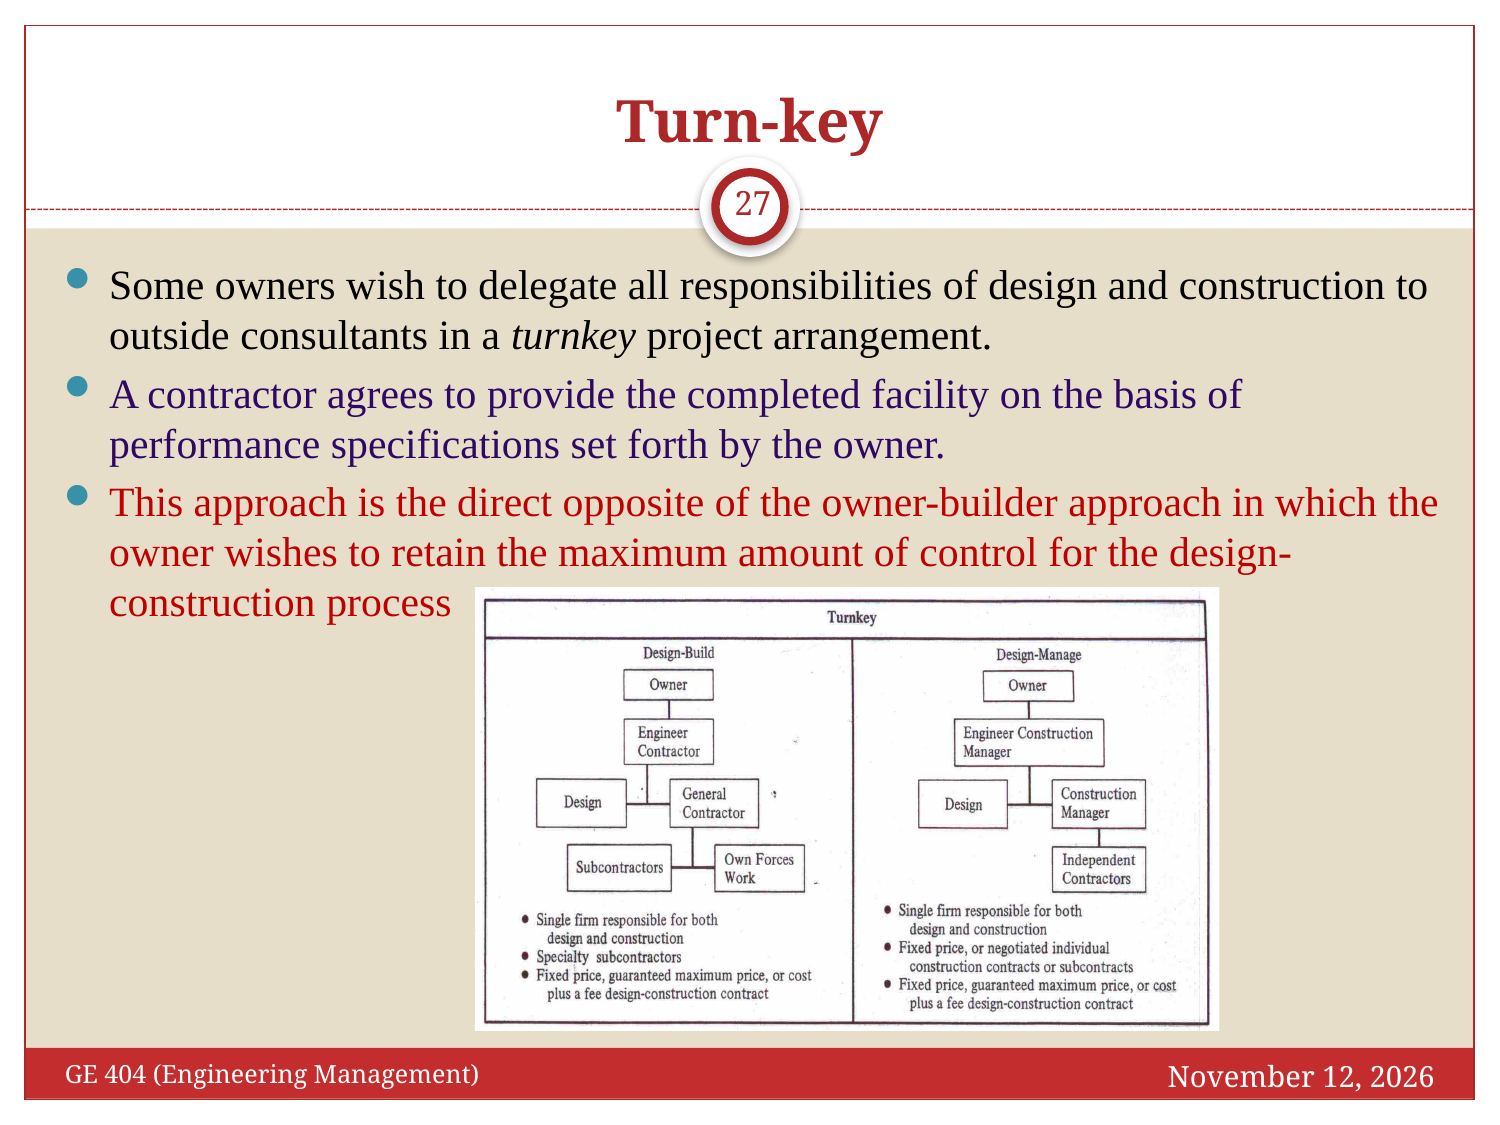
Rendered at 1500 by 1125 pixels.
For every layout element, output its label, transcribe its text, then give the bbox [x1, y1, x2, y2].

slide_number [950, 1050, 1450, 1111]
title Turn-key [49, 37, 1450, 162]
footer GE 404 (Engineering Management) [50, 1051, 638, 1112]
list Some owners wish to delegate all responsibilities of design and construction to outside consultants in a turnkey project arrangement. A contractor agrees to provide the completed facility on the basis of performance specifications set forth by the owner. This approach is the direct opposite of the owner-builder approach in which the owner wishes to retain the maximum amount of control for the design-construction process [49, 250, 1475, 1001]
slide_number 27 [715, 168, 791, 241]
picture [474, 587, 1220, 1032]
